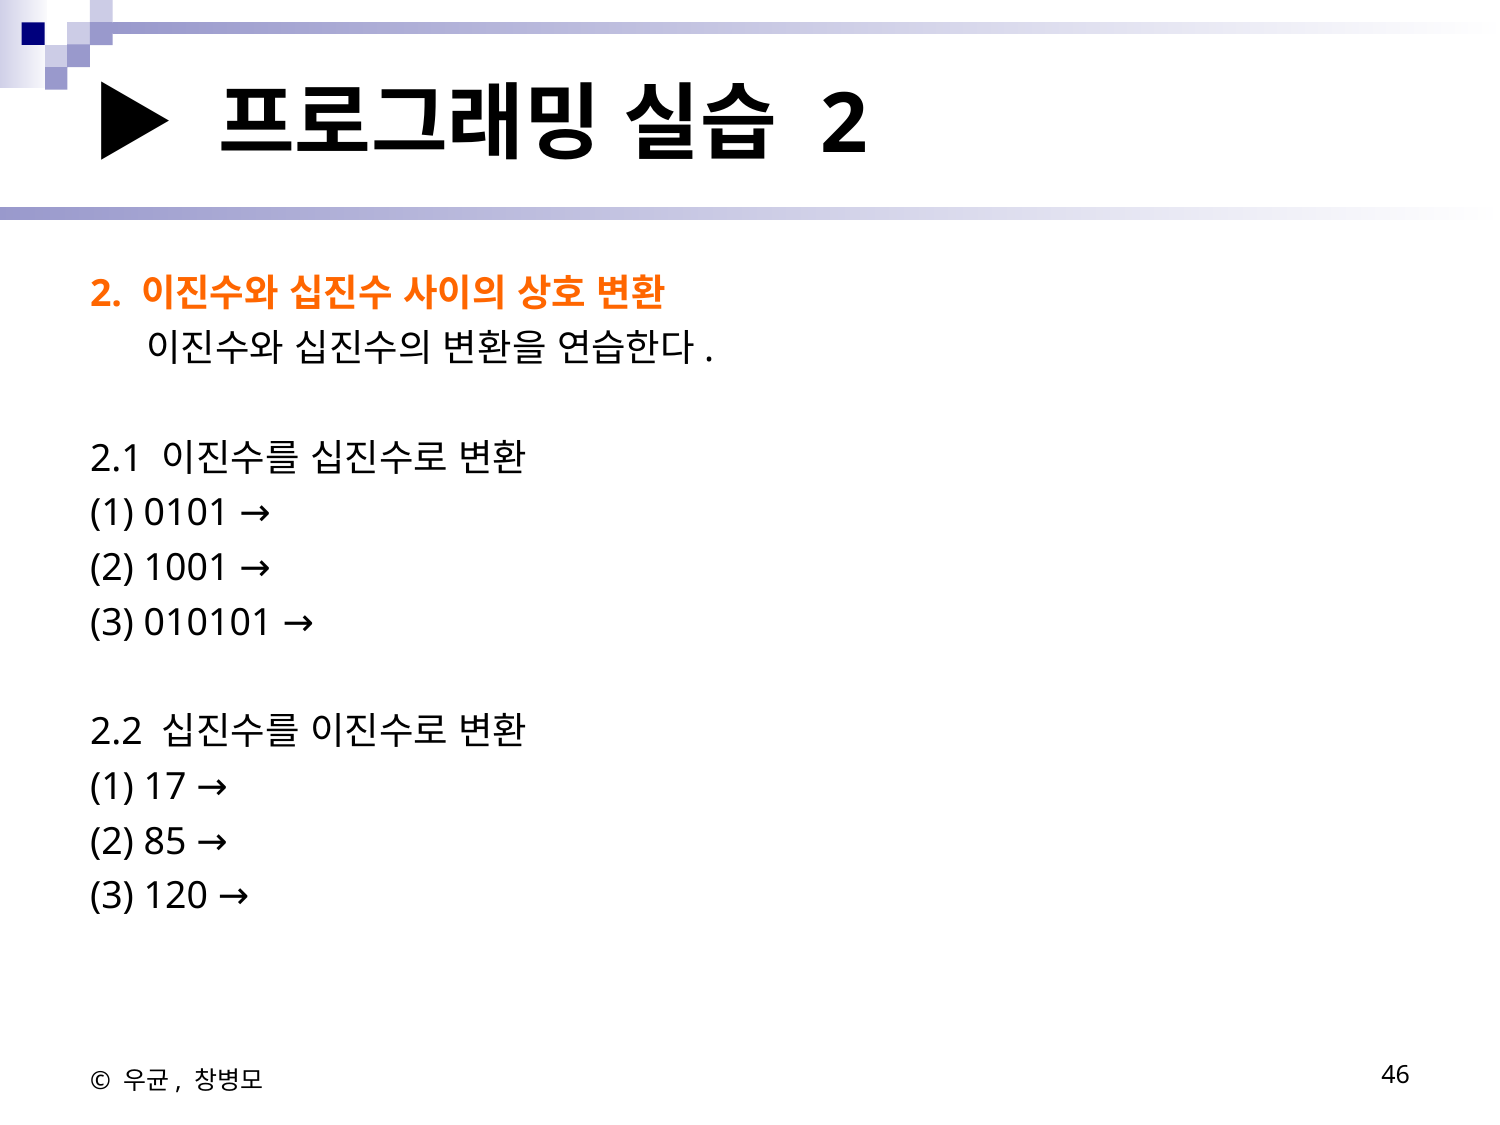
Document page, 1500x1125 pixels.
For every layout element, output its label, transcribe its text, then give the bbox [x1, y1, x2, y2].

title ▶ 프로그래밍 실습 2 [76, 42, 1427, 197]
list 2. 이진수와 십진수 사이의 상호 변환 이진수와 십진수의 변환을 연습한다. 2.1 이진수를 십진수로 변환 (1) 0101 → (2) 1001 → (3) 010101 → 2.2 십진수를 이진수로 변환 (1) 17 → (2) 85 → (3) 120 → [75, 231, 1425, 1024]
slide_number 46 [1074, 1025, 1425, 1100]
slide_number © 우균, 창병모 [75, 1024, 425, 1103]
